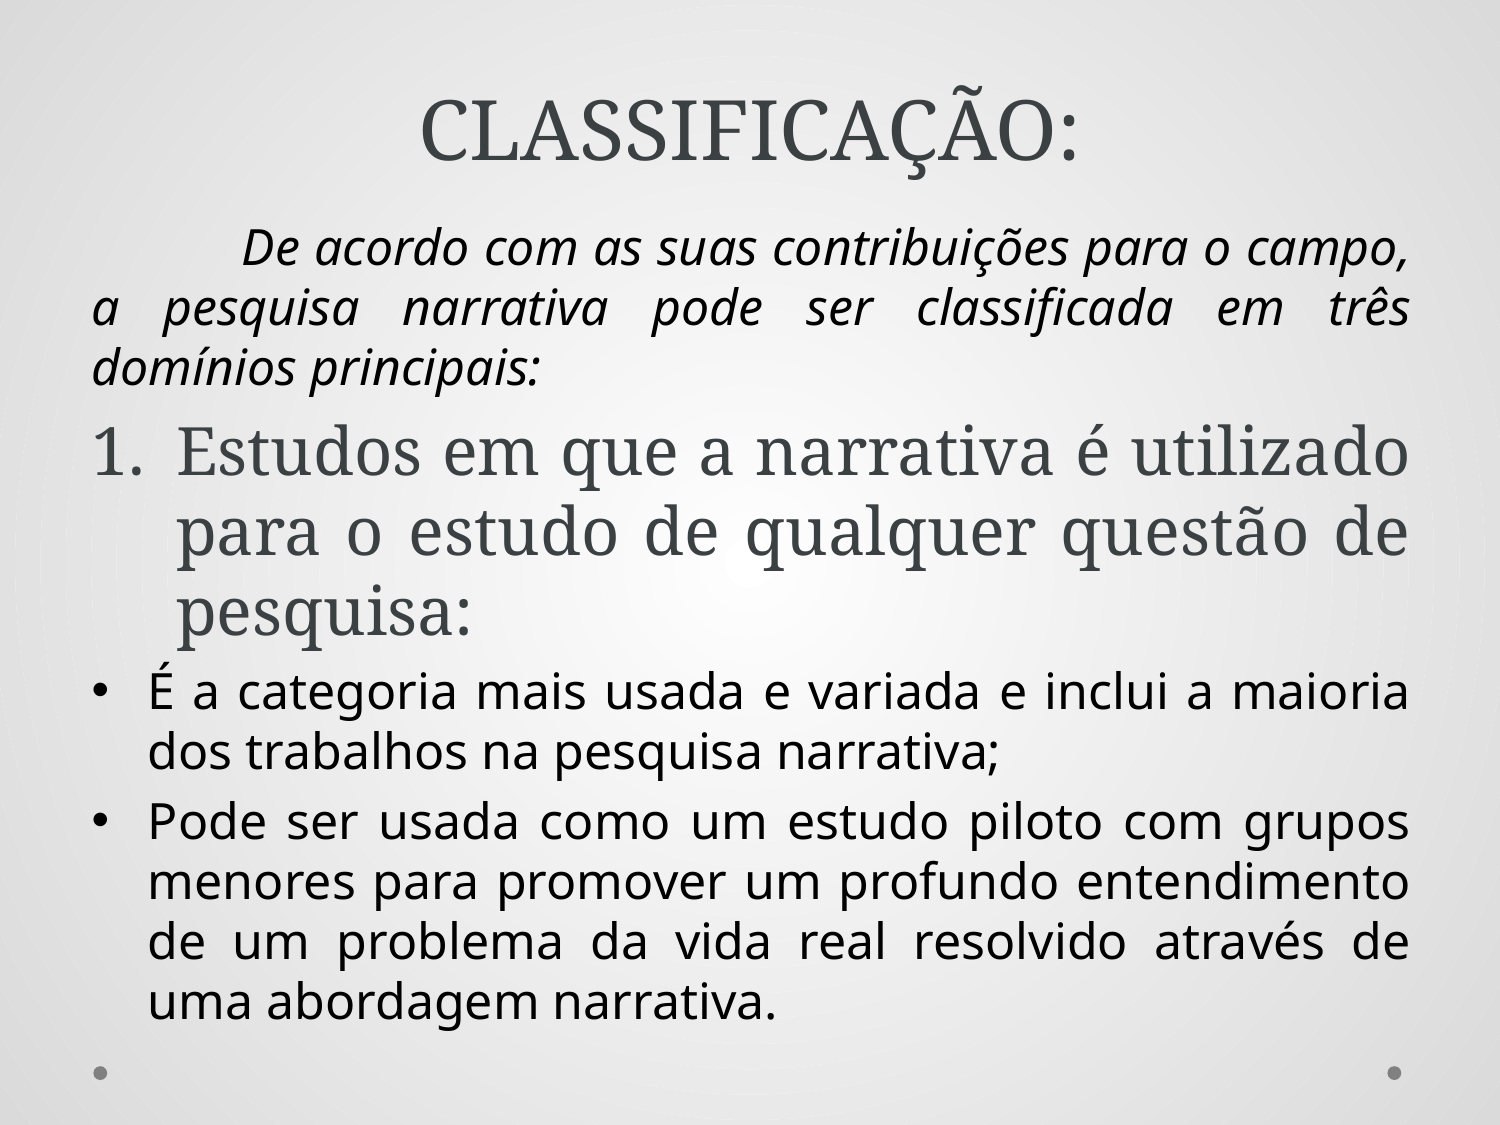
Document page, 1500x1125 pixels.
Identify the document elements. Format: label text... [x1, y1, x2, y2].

list De acordo com as suas contribuições para o campo, a pesquisa narrativa pode ser classificada em três domínios principais: Estudos em que a narrativa é utilizado para o estudo de qualquer questão de pesquisa: É a categoria mais usada e variada e inclui a maioria dos trabalhos na pesquisa narrativa; Pode ser usada como um estudo piloto com grupos menores para promover um profundo entendimento de um problema da vida real resolvido através de uma abordagem narrativa. [76, 208, 1427, 1125]
title CLASSIFICAÇÃO: [75, 45, 1425, 185]
